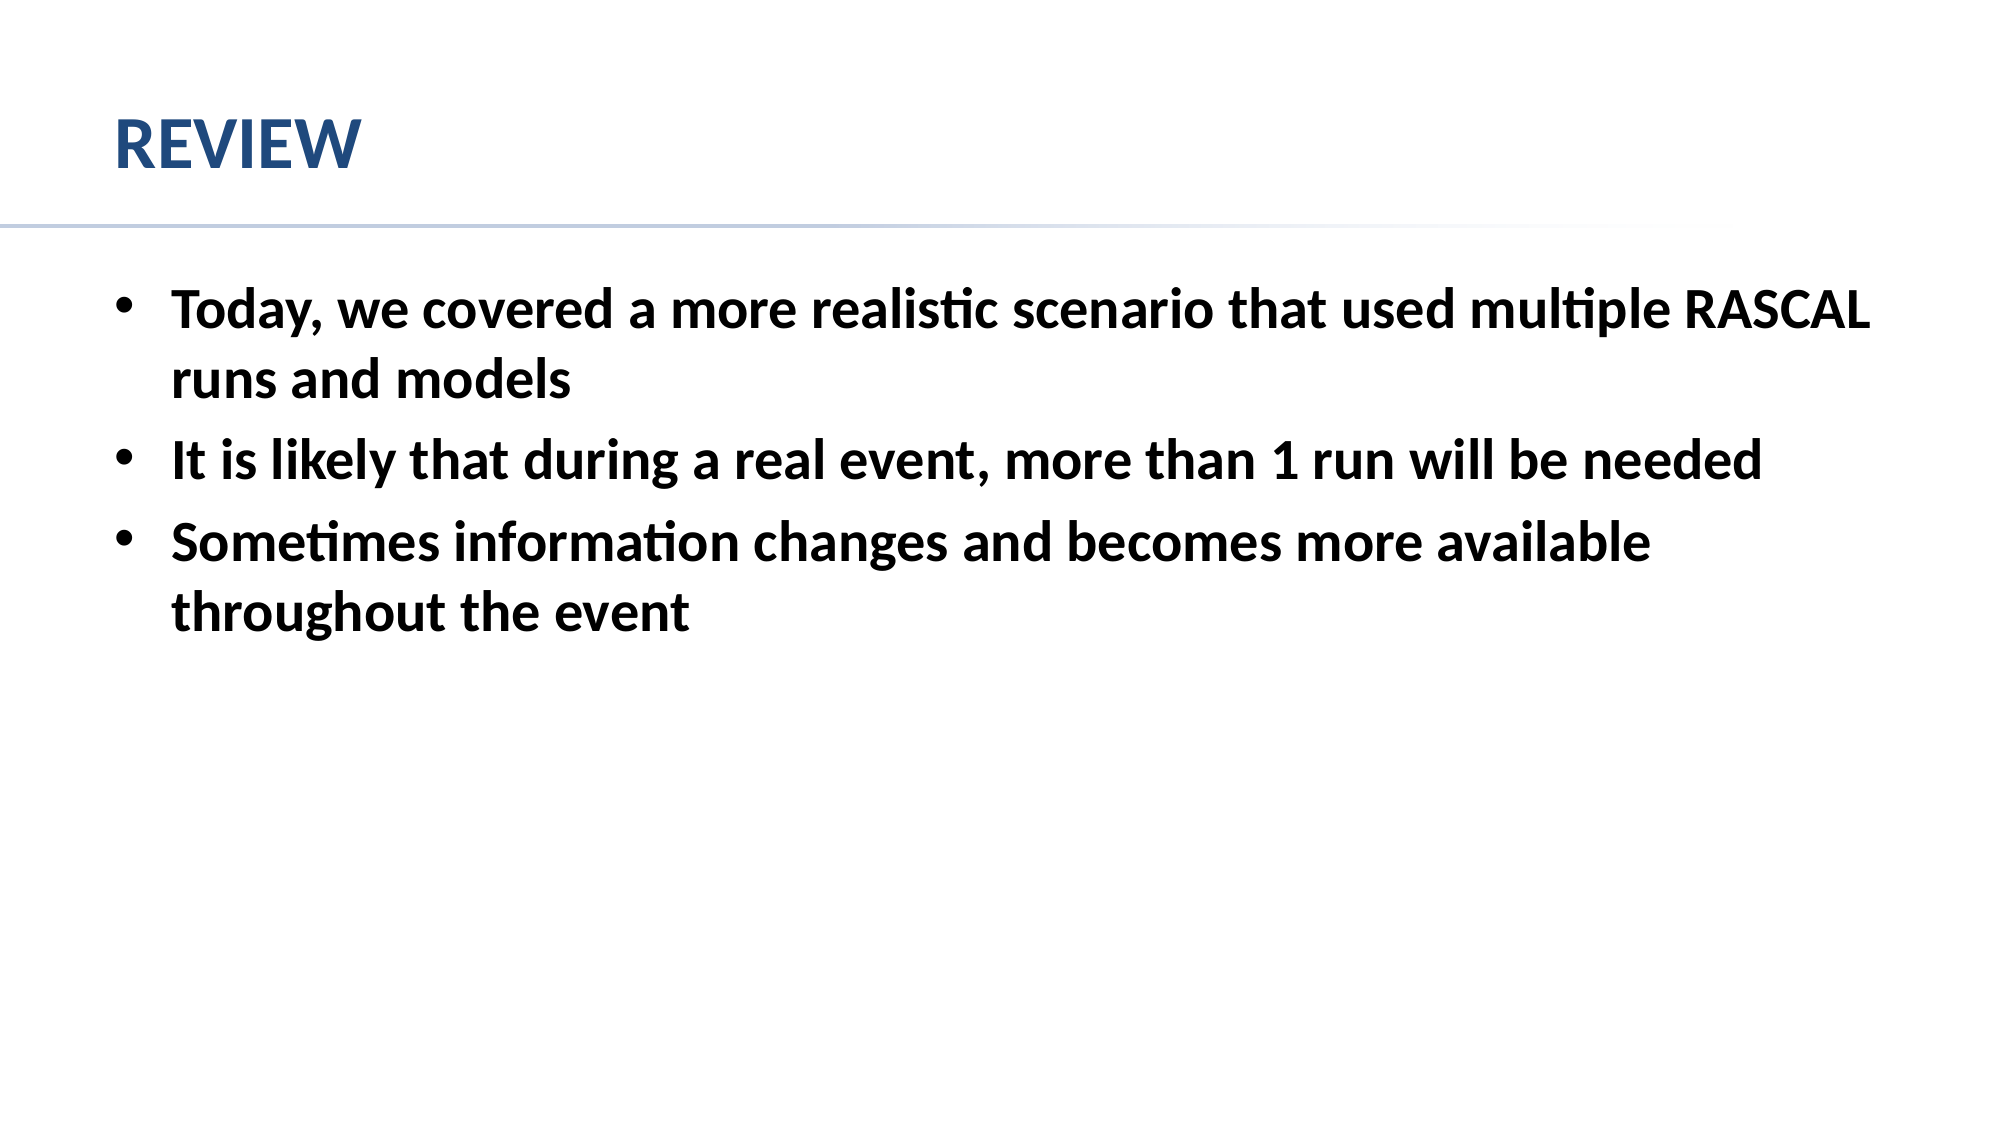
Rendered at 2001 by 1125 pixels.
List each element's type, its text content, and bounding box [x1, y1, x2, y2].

title Review [99, 45, 1900, 233]
list Today, we covered a more realistic scenario that used multiple RASCAL runs and models It is likely that during a real event, more than 1 run will be needed Sometimes information changes and becomes more available throughout the event [99, 262, 1900, 1075]
